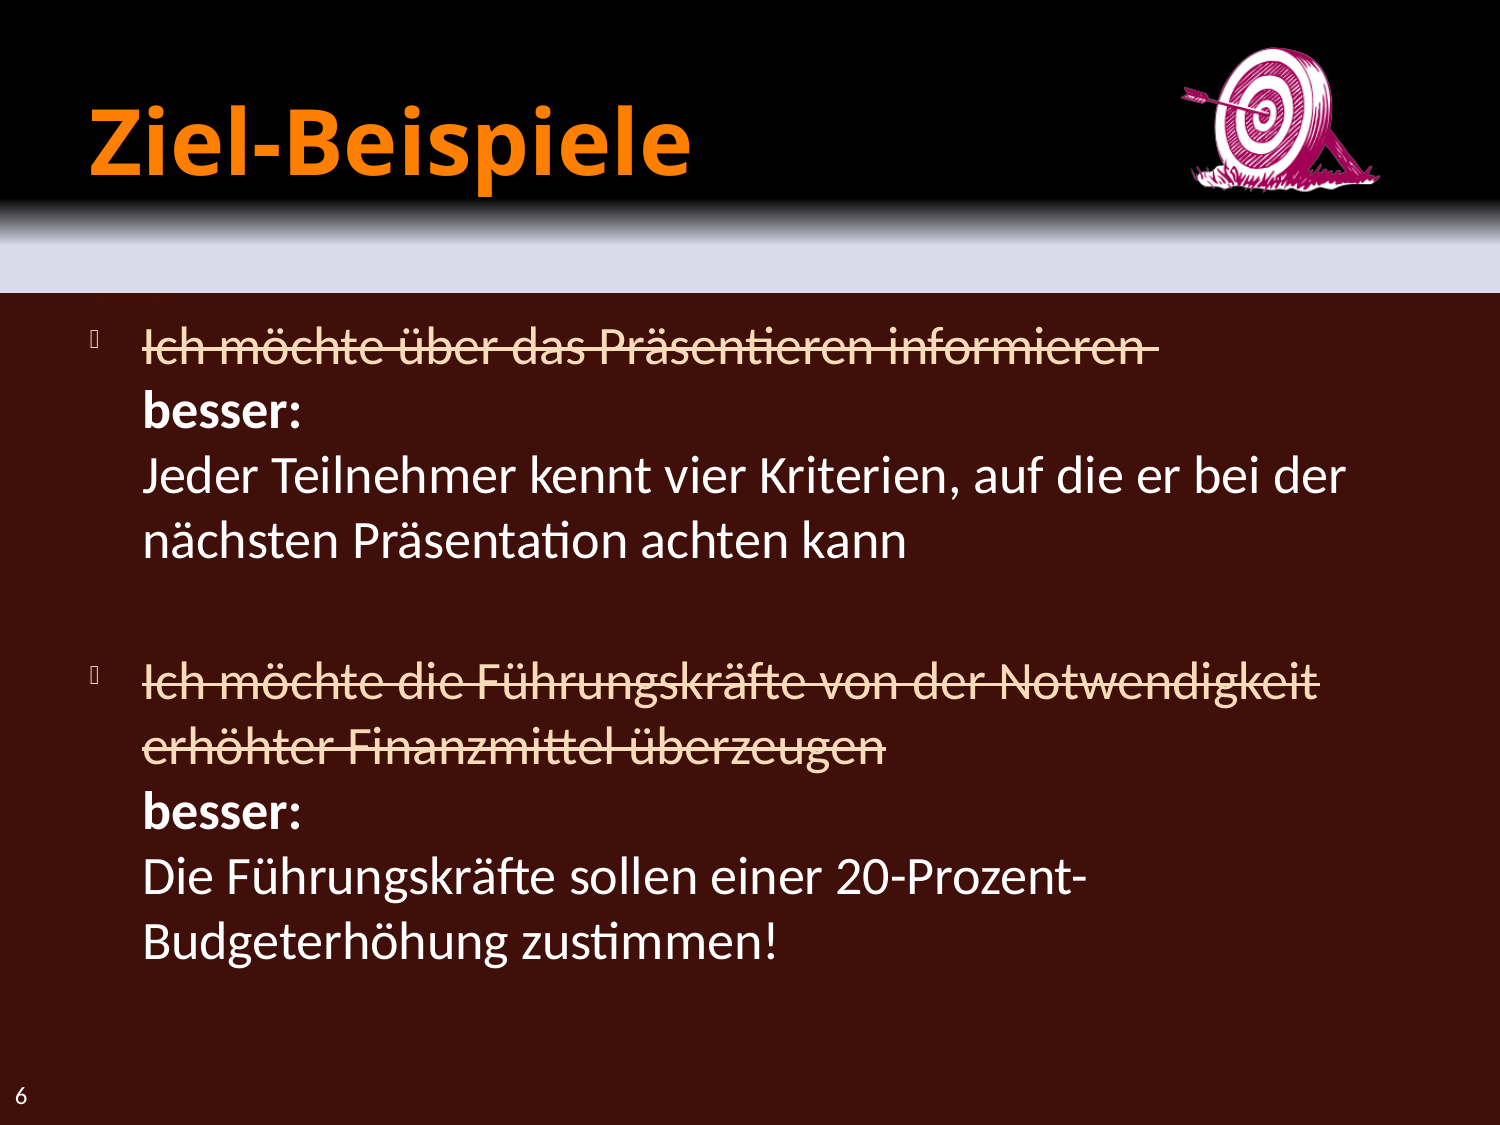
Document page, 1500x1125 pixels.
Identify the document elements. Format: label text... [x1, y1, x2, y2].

list Ich möchte über das Präsentieren informieren besser: Jeder Teilnehmer kennt vier Kriterien, auf die er bei der nächsten Präsentation achten kann Ich möchte die Führungskräfte von der Notwendigkeit erhöhter Finanzmittel überzeugen besser: Die Führungskräfte sollen einer 20-Prozent-Budgeterhöhung zustimmen! [75, 302, 1425, 1043]
title Ziel-Beispiele [75, 45, 1425, 233]
slide_number 5 [0, 1065, 94, 1125]
picture [1180, 46, 1380, 197]
